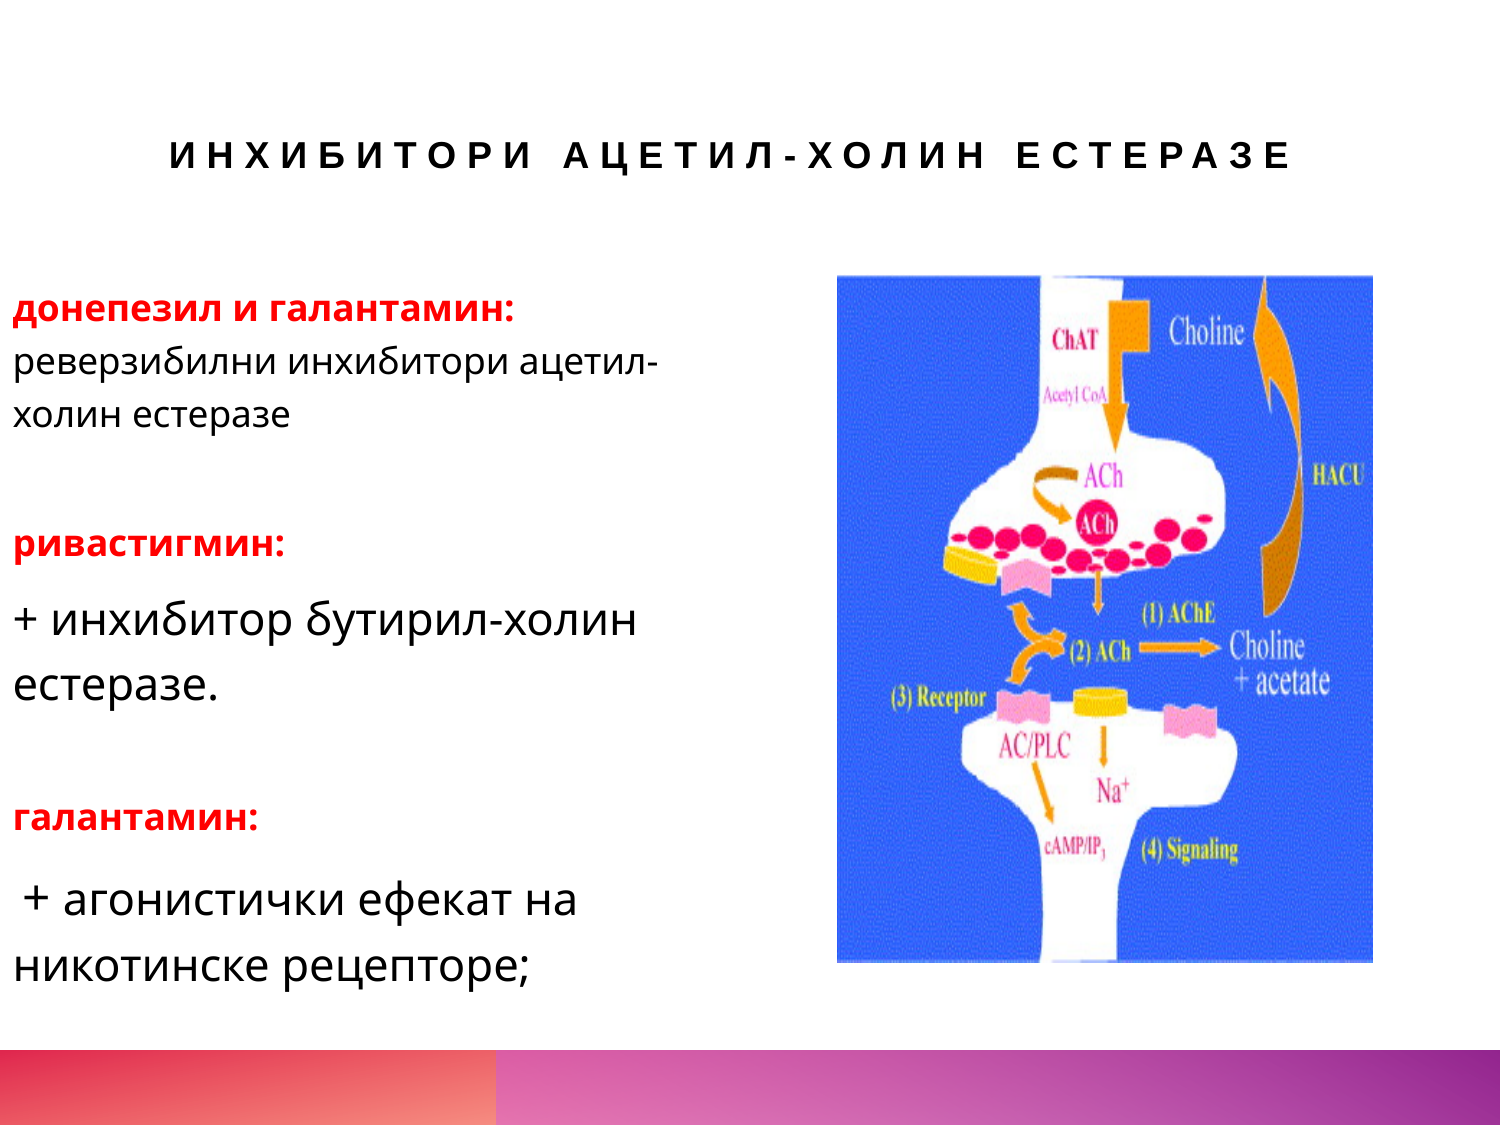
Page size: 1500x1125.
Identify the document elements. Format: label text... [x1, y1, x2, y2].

list донепезил и галантамин: реверзибилни инхибитори ацетил-холин естеразе ривастигмин: + инхибитор бутирил-холин естеразе. галантамин: + агонистички ефекат на никотинске рецепторе; [12, 275, 765, 996]
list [837, 274, 1373, 963]
title Инхибитори ацетил-холин естеразе [168, 81, 1429, 177]
